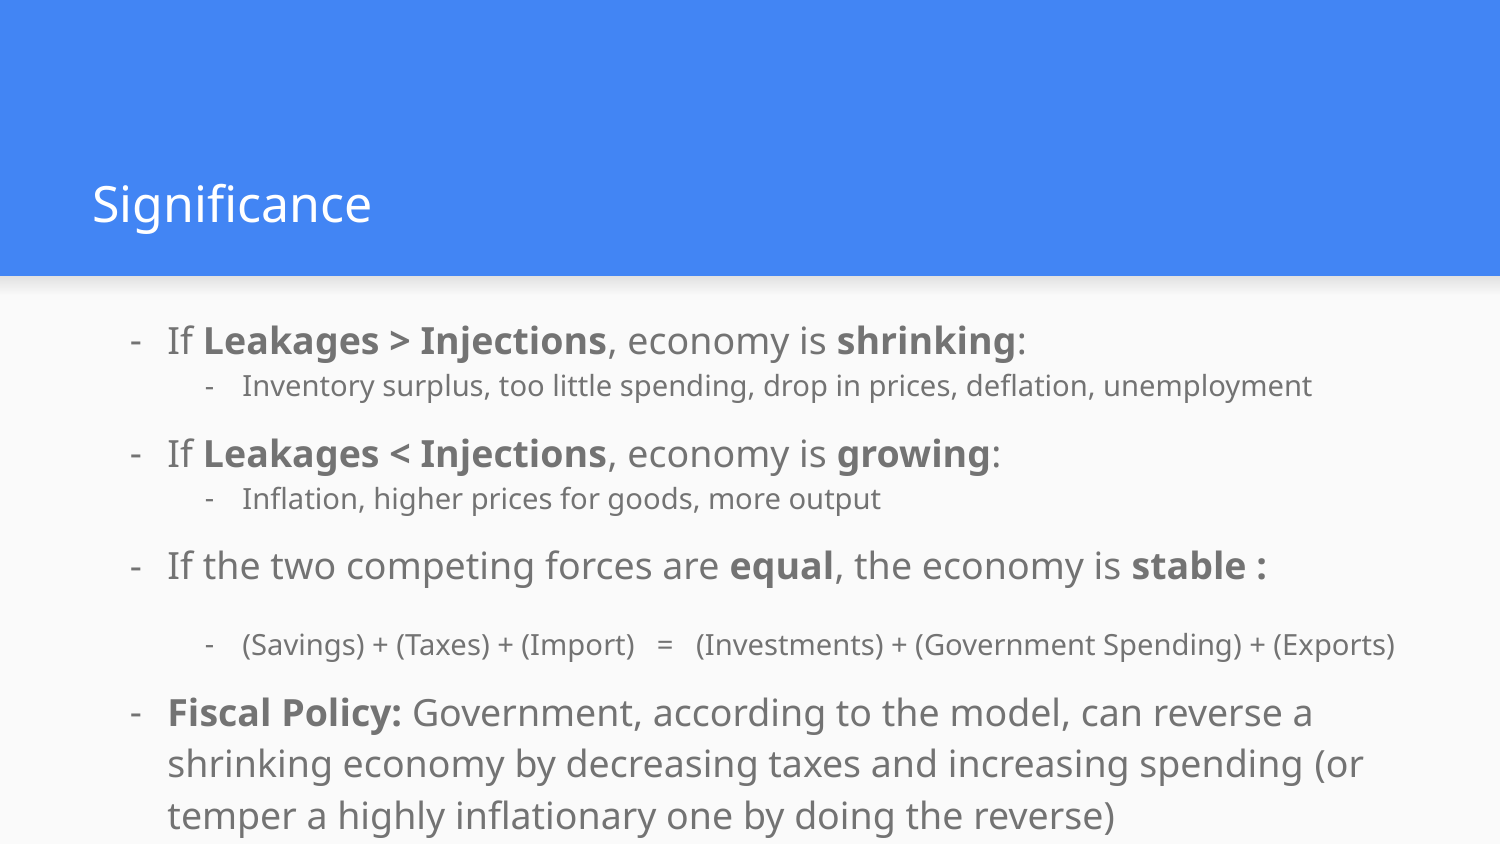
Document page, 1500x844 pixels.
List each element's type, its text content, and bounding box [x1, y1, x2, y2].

list If Leakages > Injections, economy is shrinking: Inventory surplus, too little spending, drop in prices, deflation, unemployment If Leakages < Injections, economy is growing: Inflation, higher prices for goods, more output If the two competing forces are equal, the economy is stable : (Savings) + (Taxes) + (Import) = (Investments) + (Government Spending) + (Exports) Fiscal Policy: Government, according to the model, can reverse a shrinking economy by decreasing taxes and increasing spending (or temper a highly inflationary one by doing the reverse) [77, 295, 1427, 805]
title Significance [77, 121, 1427, 248]
